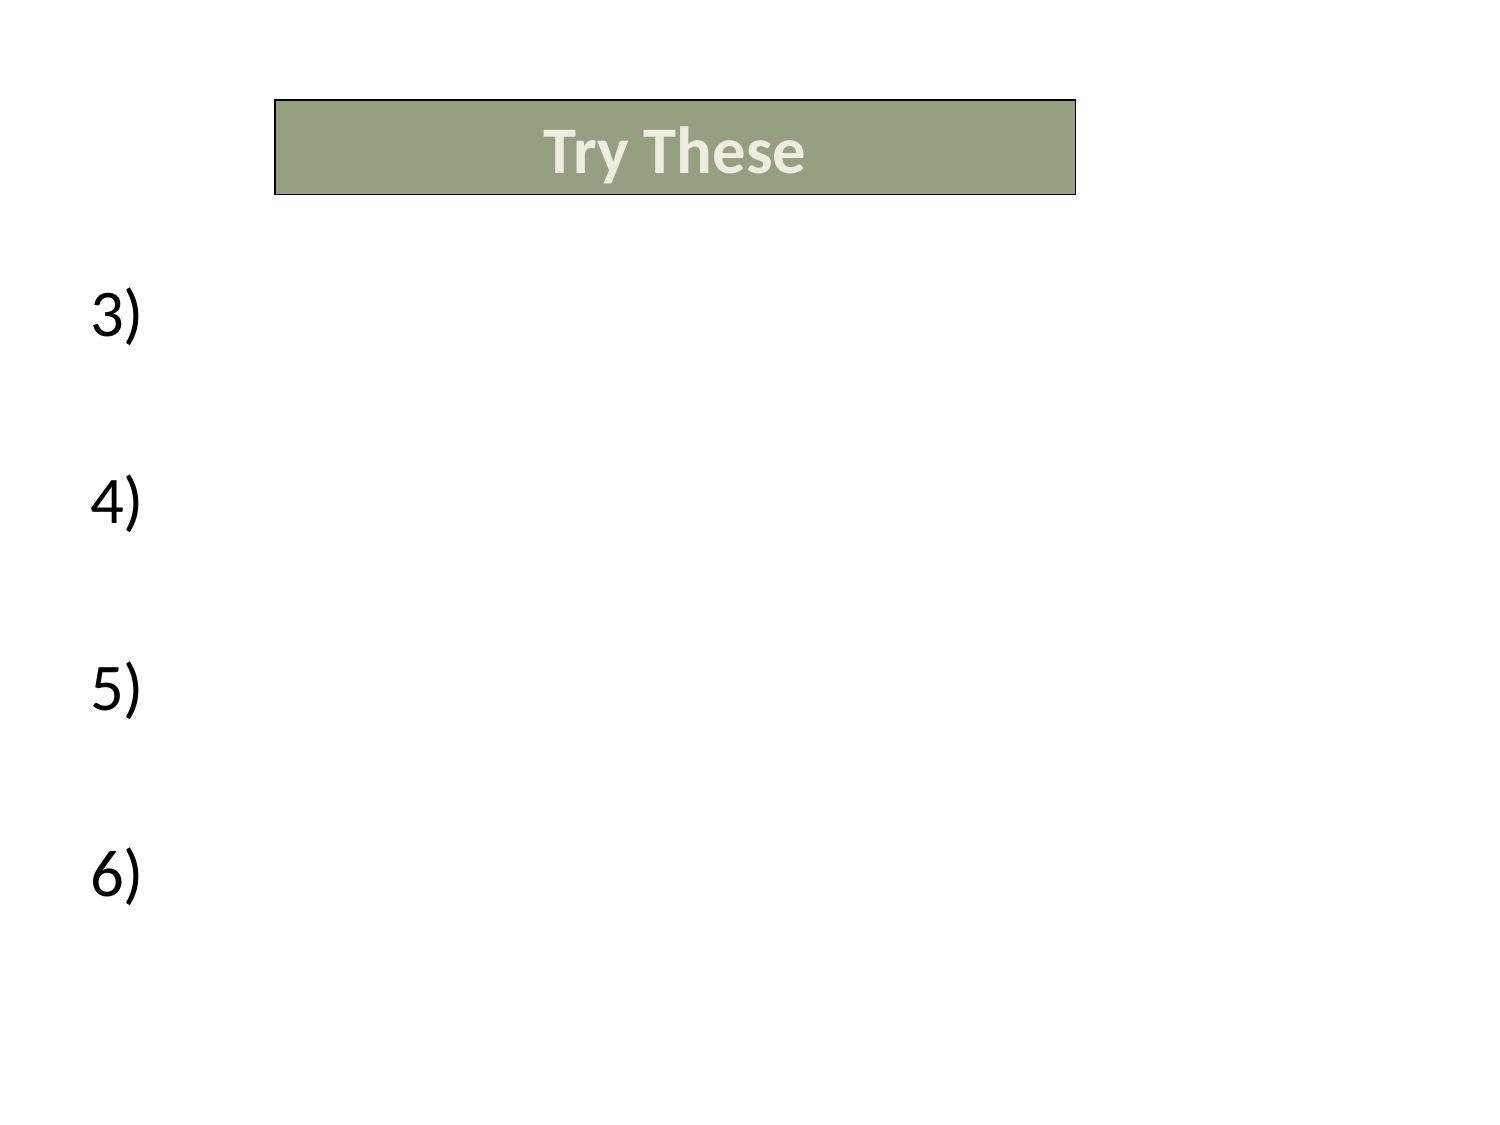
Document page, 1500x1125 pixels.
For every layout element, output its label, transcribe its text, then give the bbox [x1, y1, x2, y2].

text_box Try These [275, 99, 1076, 195]
